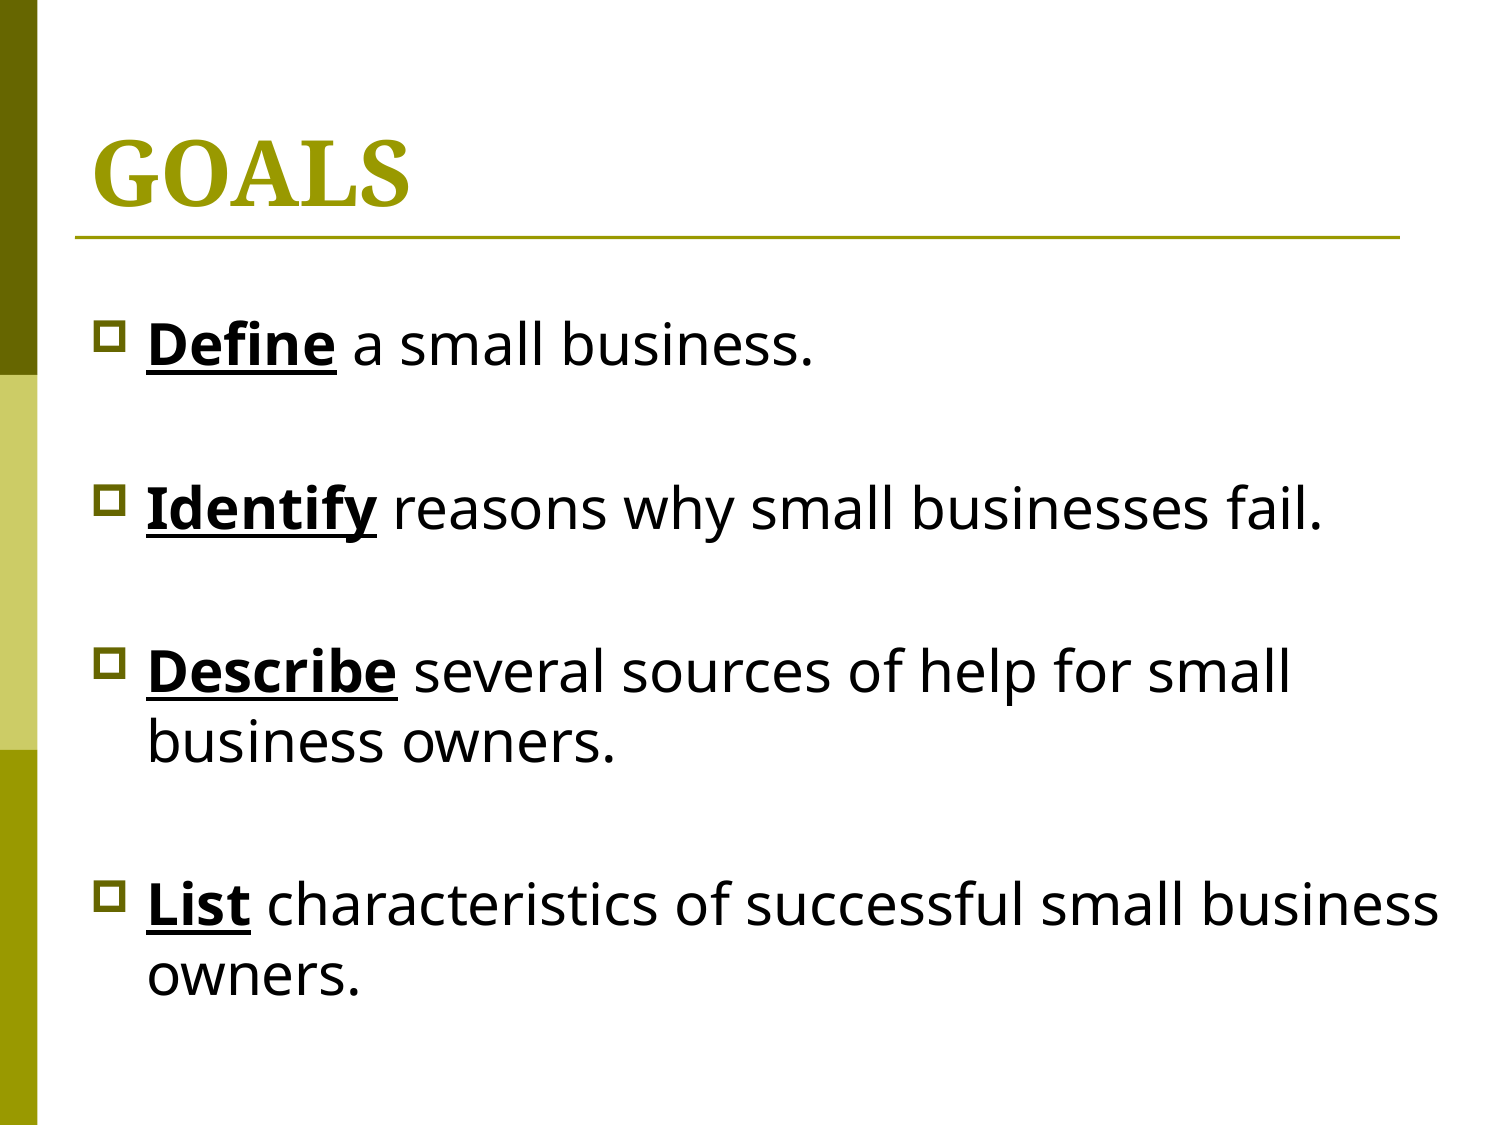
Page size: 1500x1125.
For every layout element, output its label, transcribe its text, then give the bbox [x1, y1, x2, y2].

list Define a small business. Identify reasons why small businesses fail. Describe several sources of help for small business owners. List characteristics of successful small business owners. [74, 299, 1476, 1006]
title GOALS [74, 45, 1426, 233]
